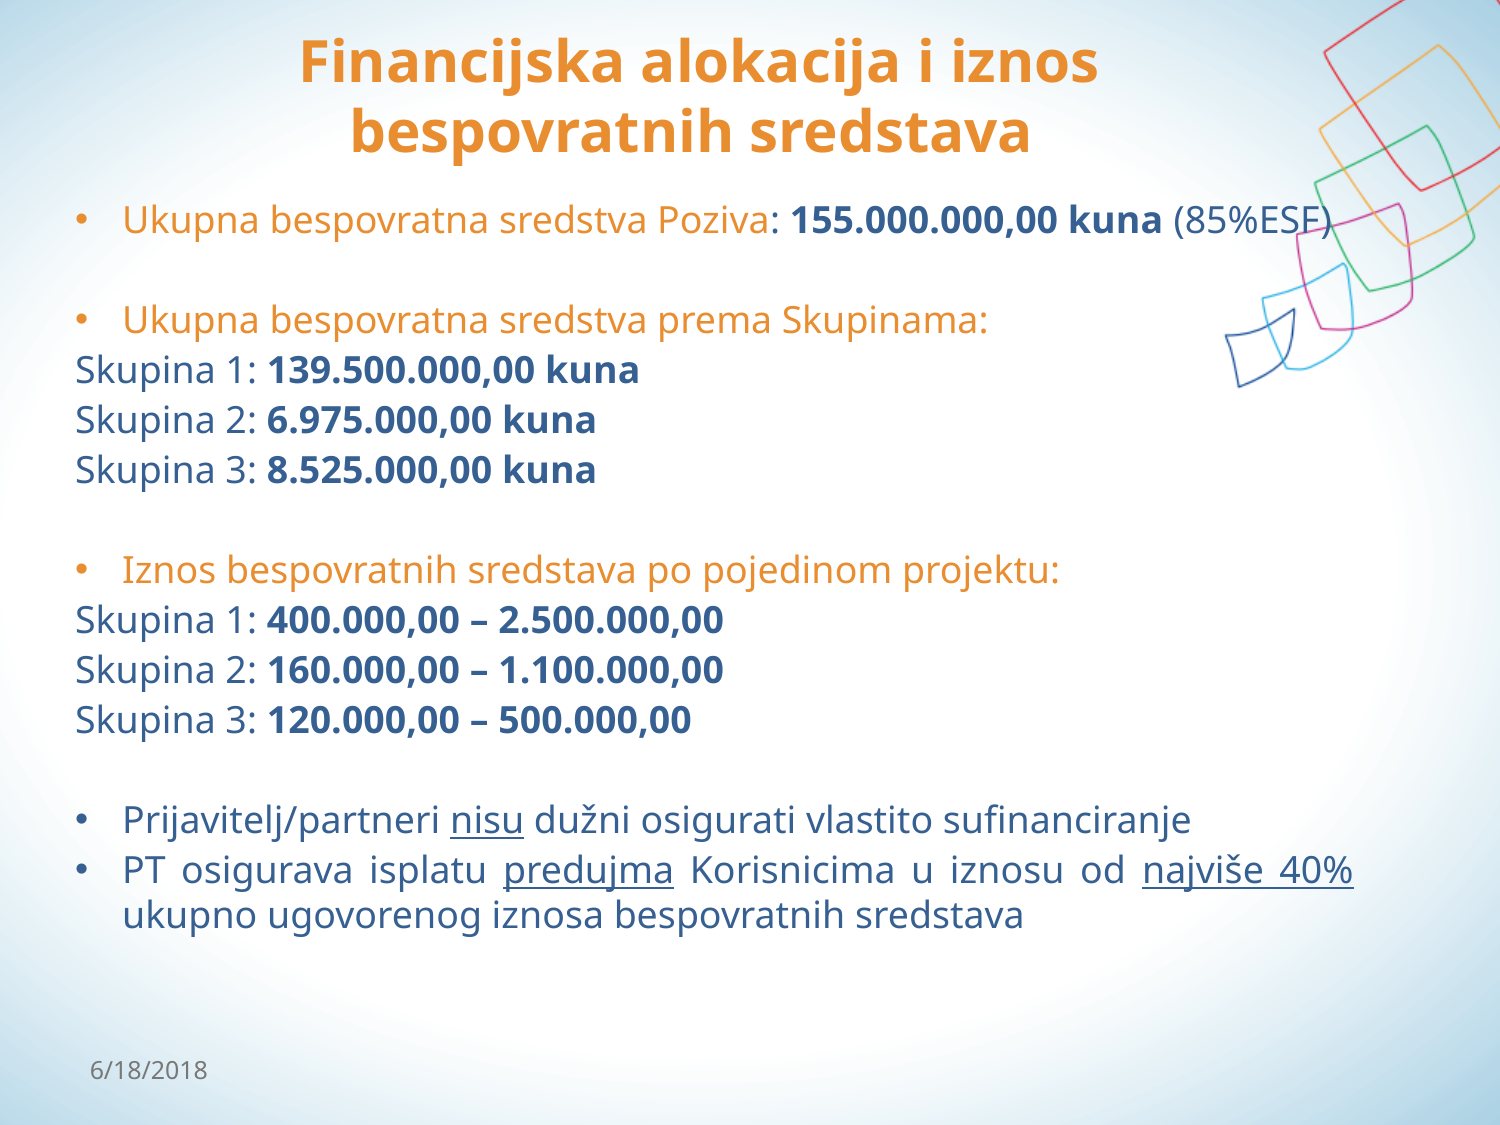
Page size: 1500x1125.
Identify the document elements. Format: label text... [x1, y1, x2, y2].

text_box Ukupna bespovratna sredstva Poziva: 155.000.000,00 kuna (85%ESF) Ukupna bespovratna sredstva prema Skupinama: Skupina 1: 139.500.000,00 kuna Skupina 2: 6.975.000,00 kuna Skupina 3: 8.525.000,00 kuna Iznos bespovratnih sredstava po pojedinom projektu: Skupina 1: 400.000,00 – 2.500.000,00 Skupina 2: 160.000,00 – 1.100.000,00 Skupina 3: 120.000,00 – 500.000,00 Prijavitelj/partneri nisu dužni osigurati vlastito sufinanciranje PT osigurava isplatu predujma Korisnicima u iznosu od najviše 40% ukupno ugovorenog iznosa bespovratnih sredstava [60, 188, 1369, 1004]
title Financijska alokacija i iznos bespovratnih sredstava [105, 0, 1293, 189]
